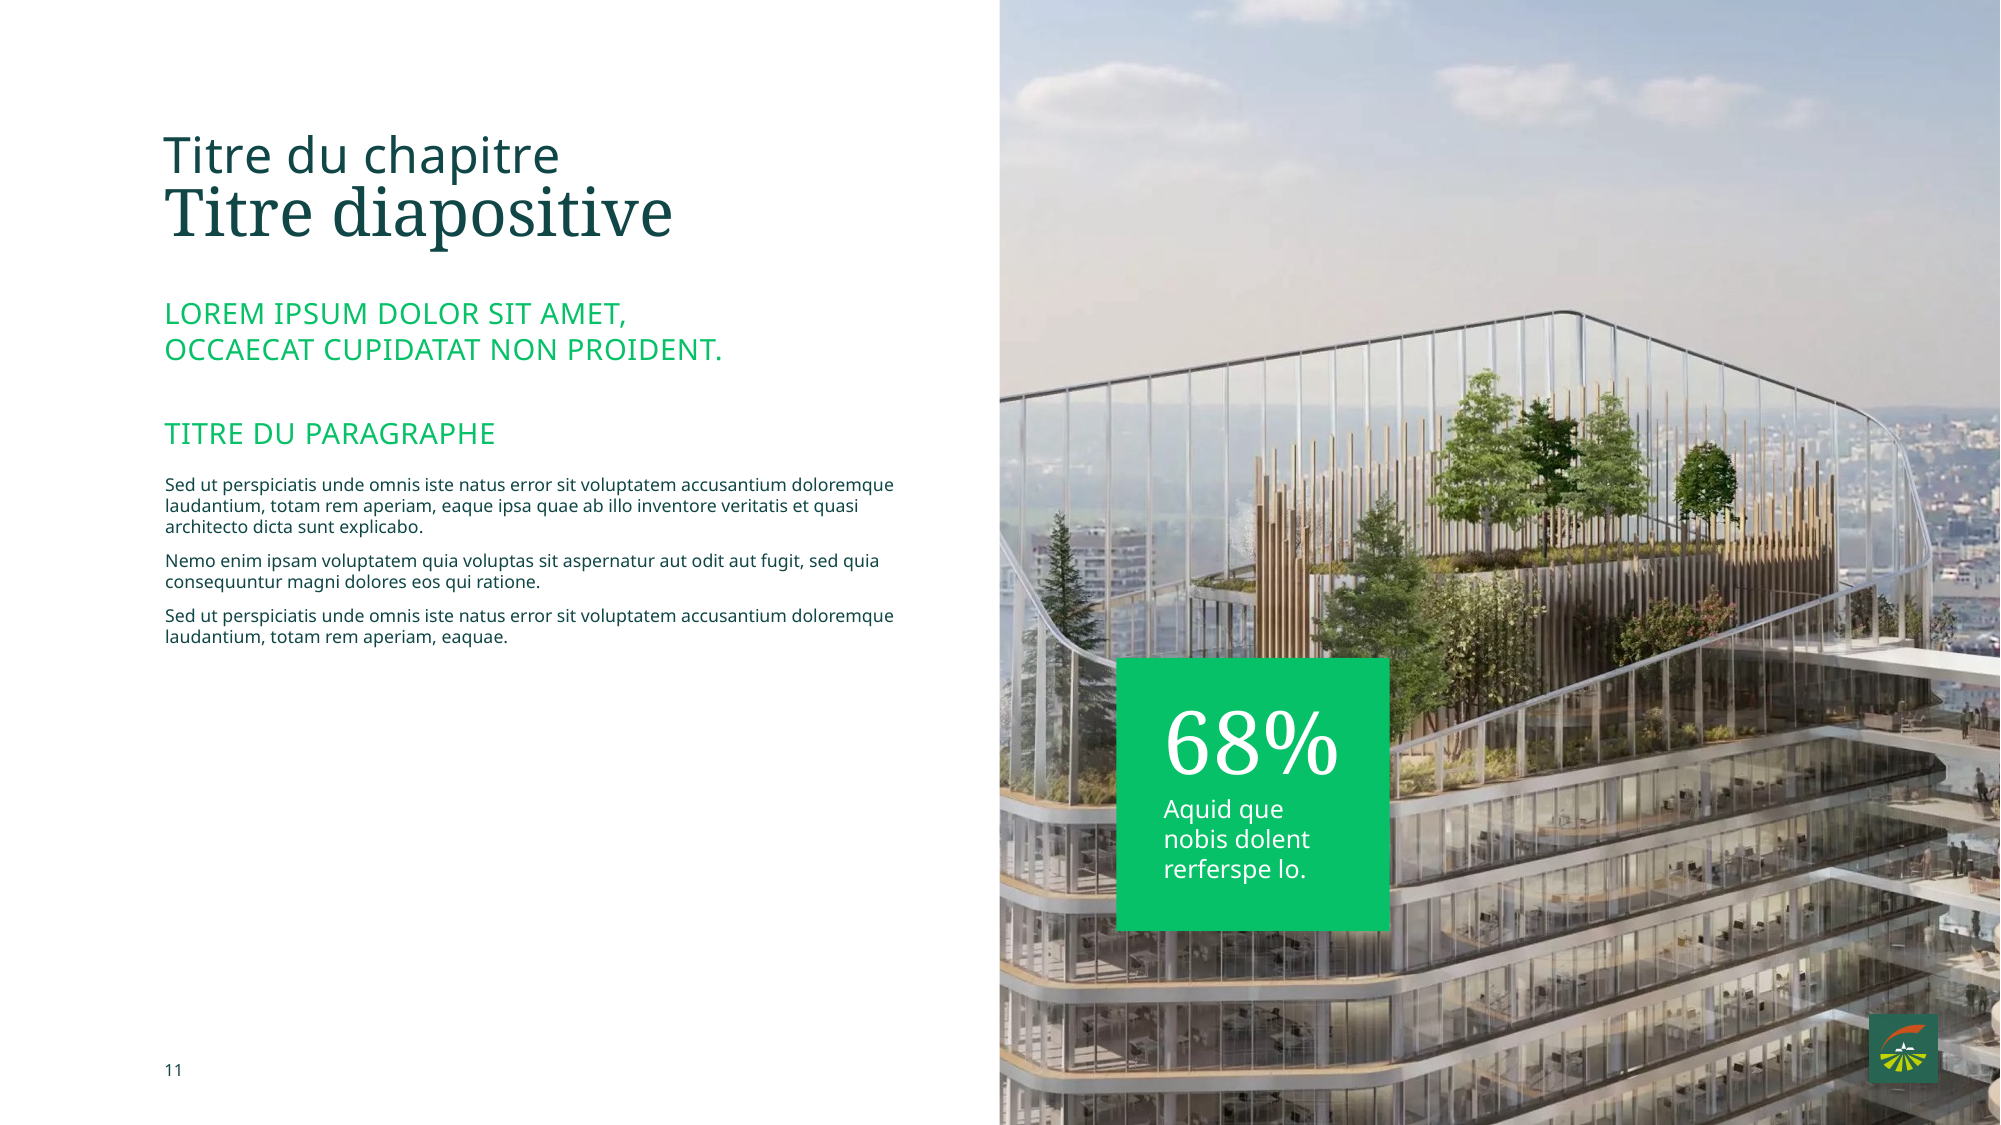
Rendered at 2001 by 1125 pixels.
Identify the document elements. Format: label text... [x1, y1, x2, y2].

title Titre diapositive [164, 184, 918, 252]
slide_number 11 [164, 1060, 202, 1081]
picture [999, 0, 2000, 1125]
list Titre du chapitre [163, 123, 918, 184]
list LOREM IPSUM DOLOR SIT AMET, OCCAECAT CUPIDATAT NON PROIDENT. TITRE DU PARAGRAPHE Sed ut perspiciatis unde omnis iste natus error sit voluptatem accusantium doloremque laudantium, totam rem aperiam, eaque ipsa quae ab illo inventore veritatis et quasi architecto dicta sunt explicabo. Nemo enim ipsam voluptatem quia voluptas sit aspernatur aut odit aut fugit, sed quia consequuntur magni dolores eos qui ratione. Sed ut perspiciatis unde omnis iste natus error sit voluptatem accusantium doloremque laudantium, totam rem aperiam, eaquae. [164, 295, 918, 995]
list 68% Aquid que nobis dolent rerferspe lo. [1116, 657, 1390, 932]
